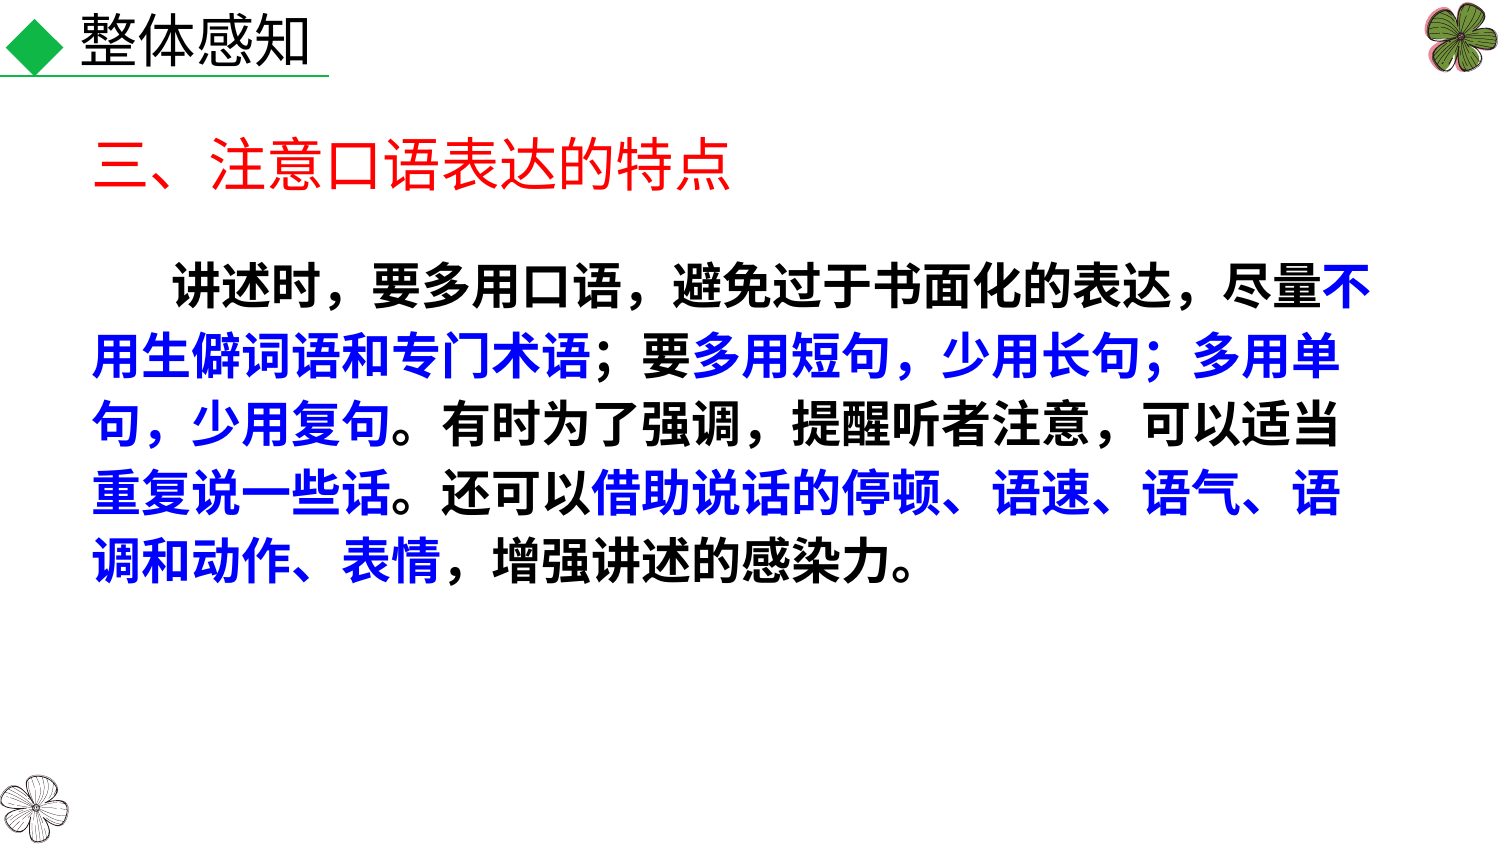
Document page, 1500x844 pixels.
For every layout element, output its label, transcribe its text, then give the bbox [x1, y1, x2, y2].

text_box 讲述时，要多用口语，避免过于书面化的表达，尽量不用生僻词语和专门术语；要多用短句，少用长句；多用单句，少用复句。有时为了强调，提醒听者注意，可以适当重复说一些话。还可以借助说话的停顿、语速、语气、语调和动作、表情，增强讲述的感染力。 [76, 228, 1403, 597]
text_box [0, 0, 330, 83]
text_box 三、注意口语表达的特点 [76, 121, 895, 206]
